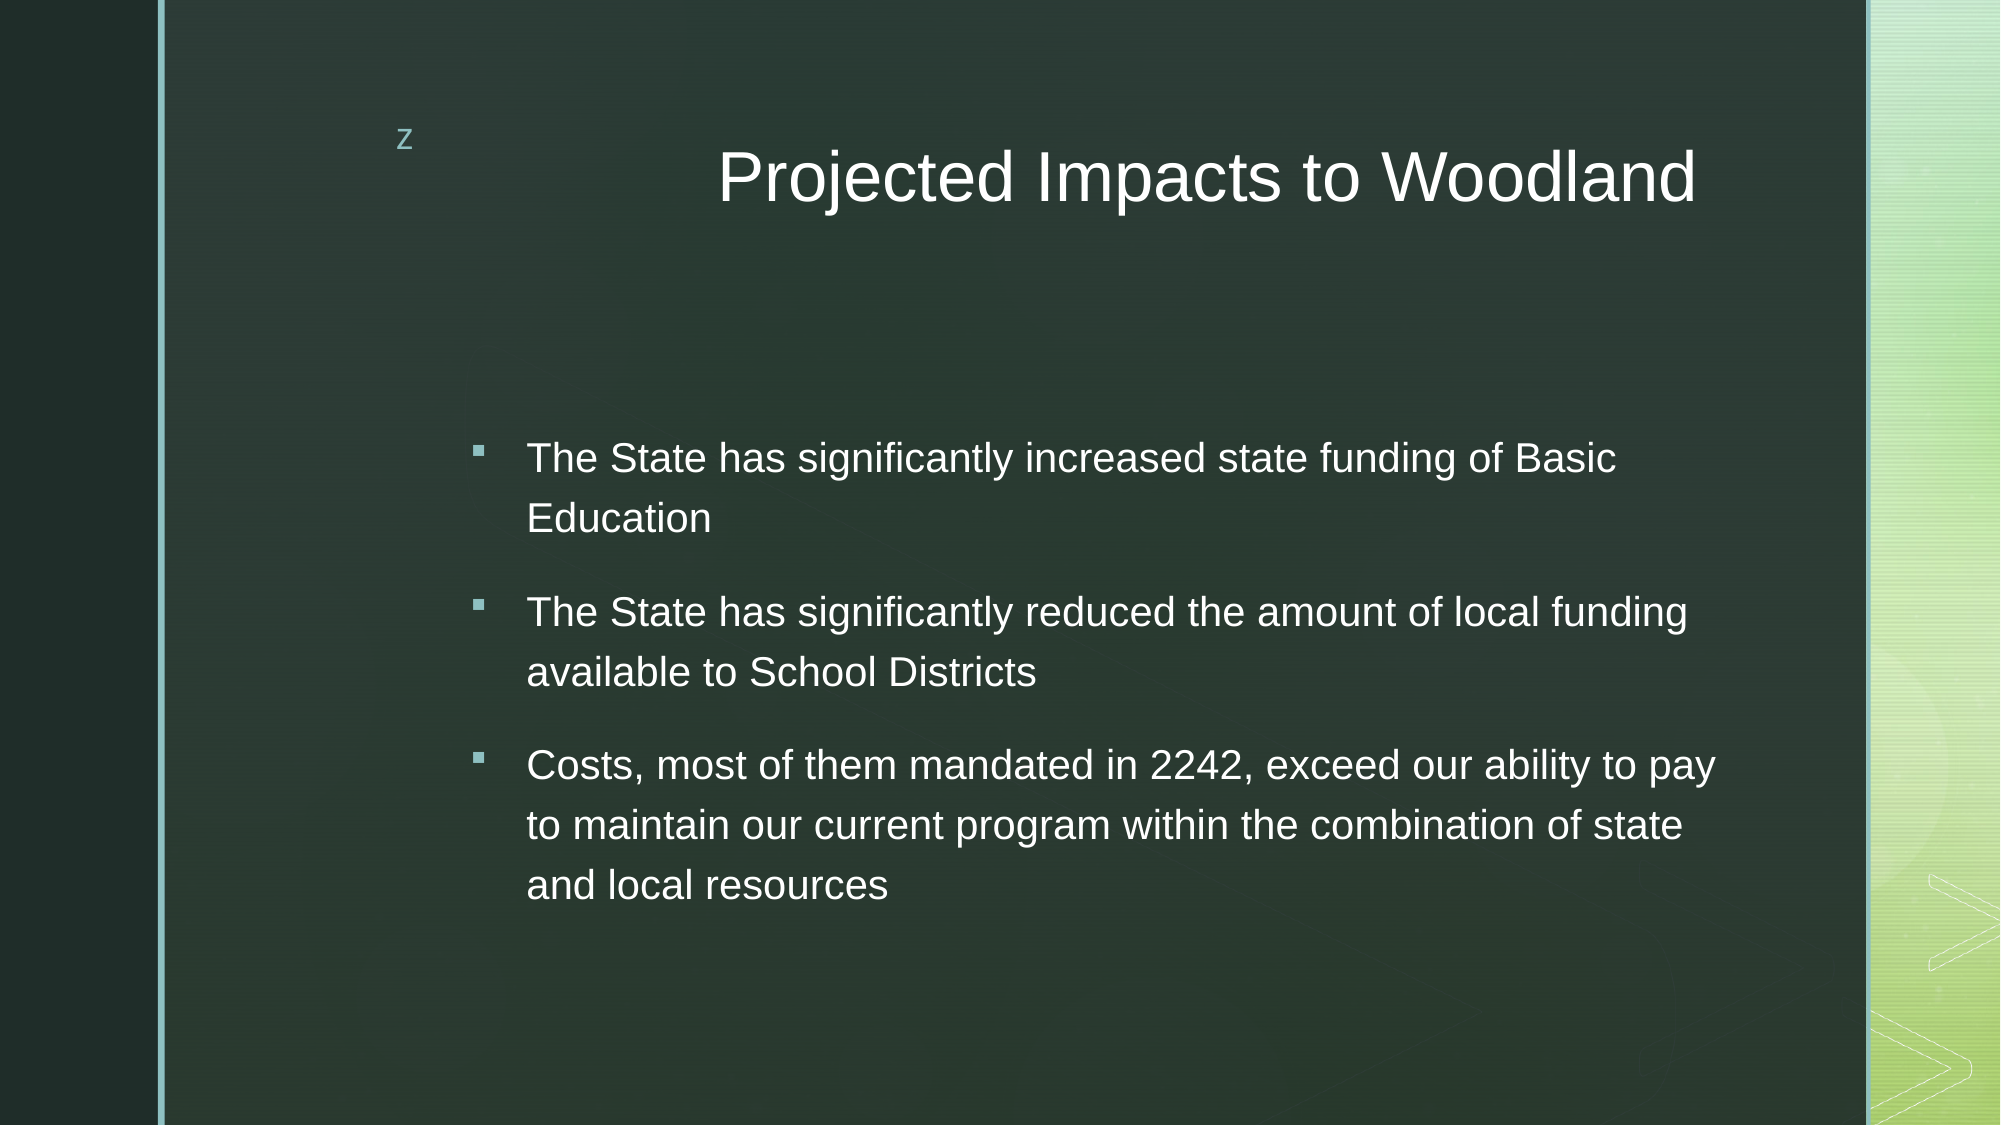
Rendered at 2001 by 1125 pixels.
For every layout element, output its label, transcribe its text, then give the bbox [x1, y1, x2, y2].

picture [1871, 0, 2001, 1125]
title Projected Impacts to Woodland [428, 132, 1734, 310]
list The State has significantly increased state funding of Basic Education The State has significantly reduced the amount of local funding available to School Districts Costs, most of them mandated in 2242, exceed our ability to pay to maintain our current program within the combination of state and local resources [454, 336, 1734, 993]
